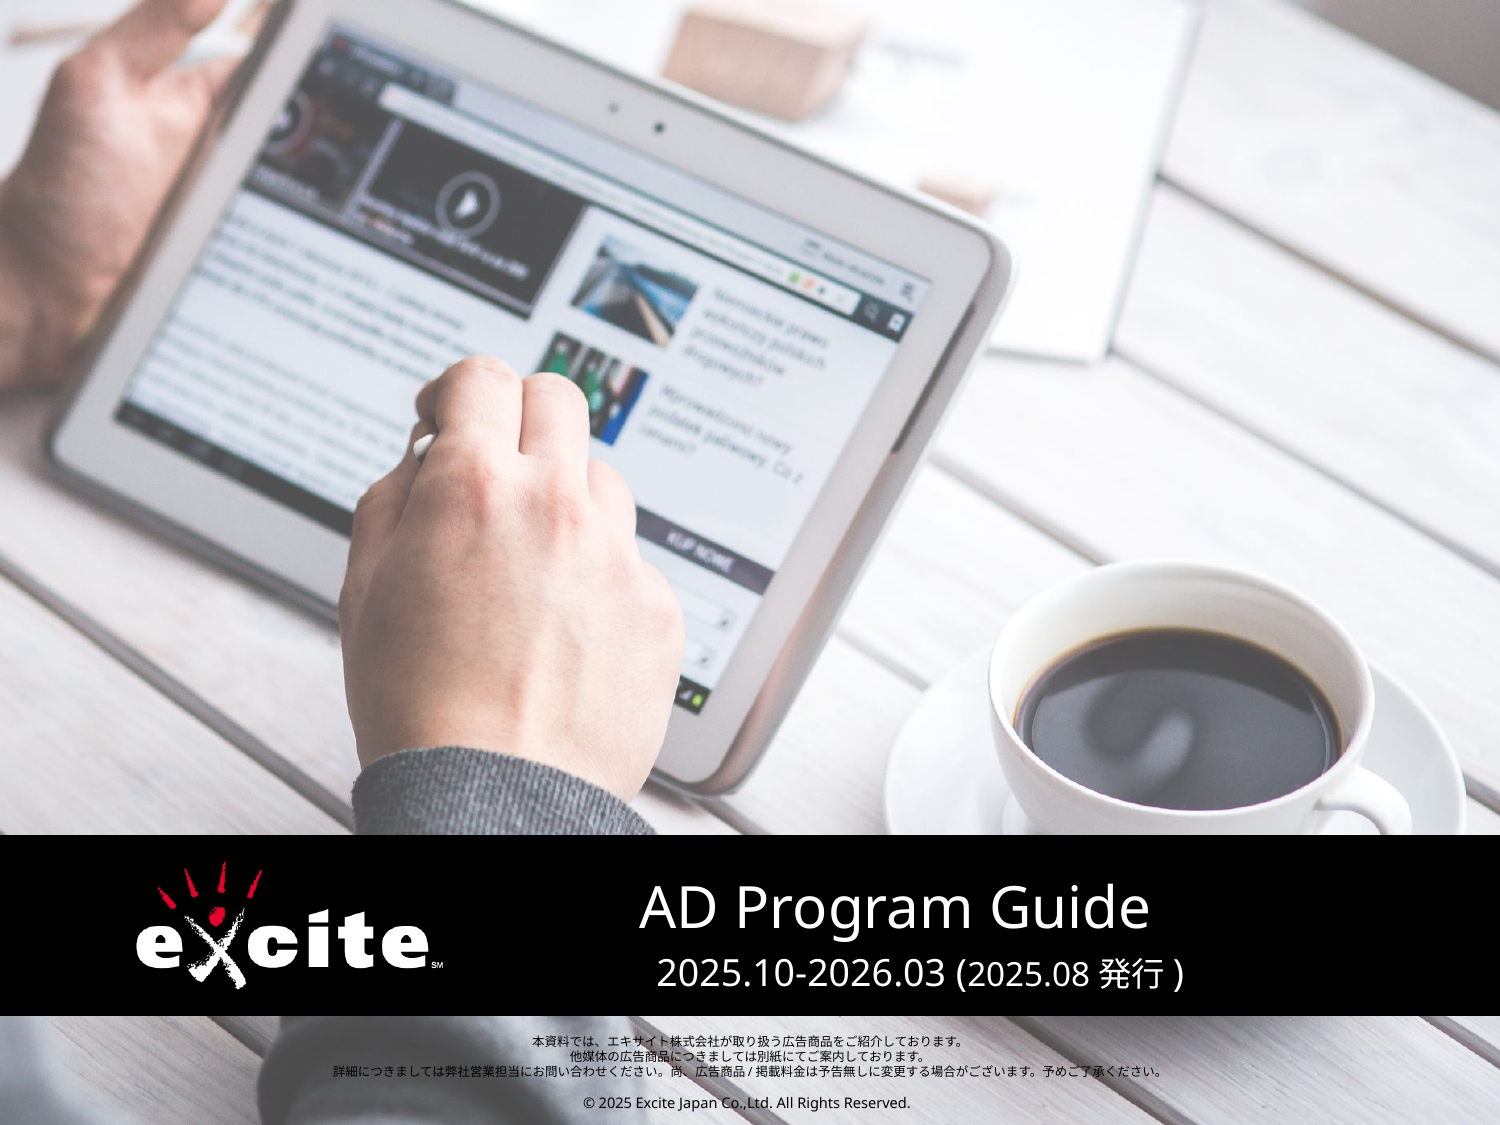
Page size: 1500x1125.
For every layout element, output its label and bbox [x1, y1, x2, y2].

picture [0, 1048, 1500, 1125]
picture [0, 0, 1500, 835]
text_box [0, 835, 1500, 1048]
